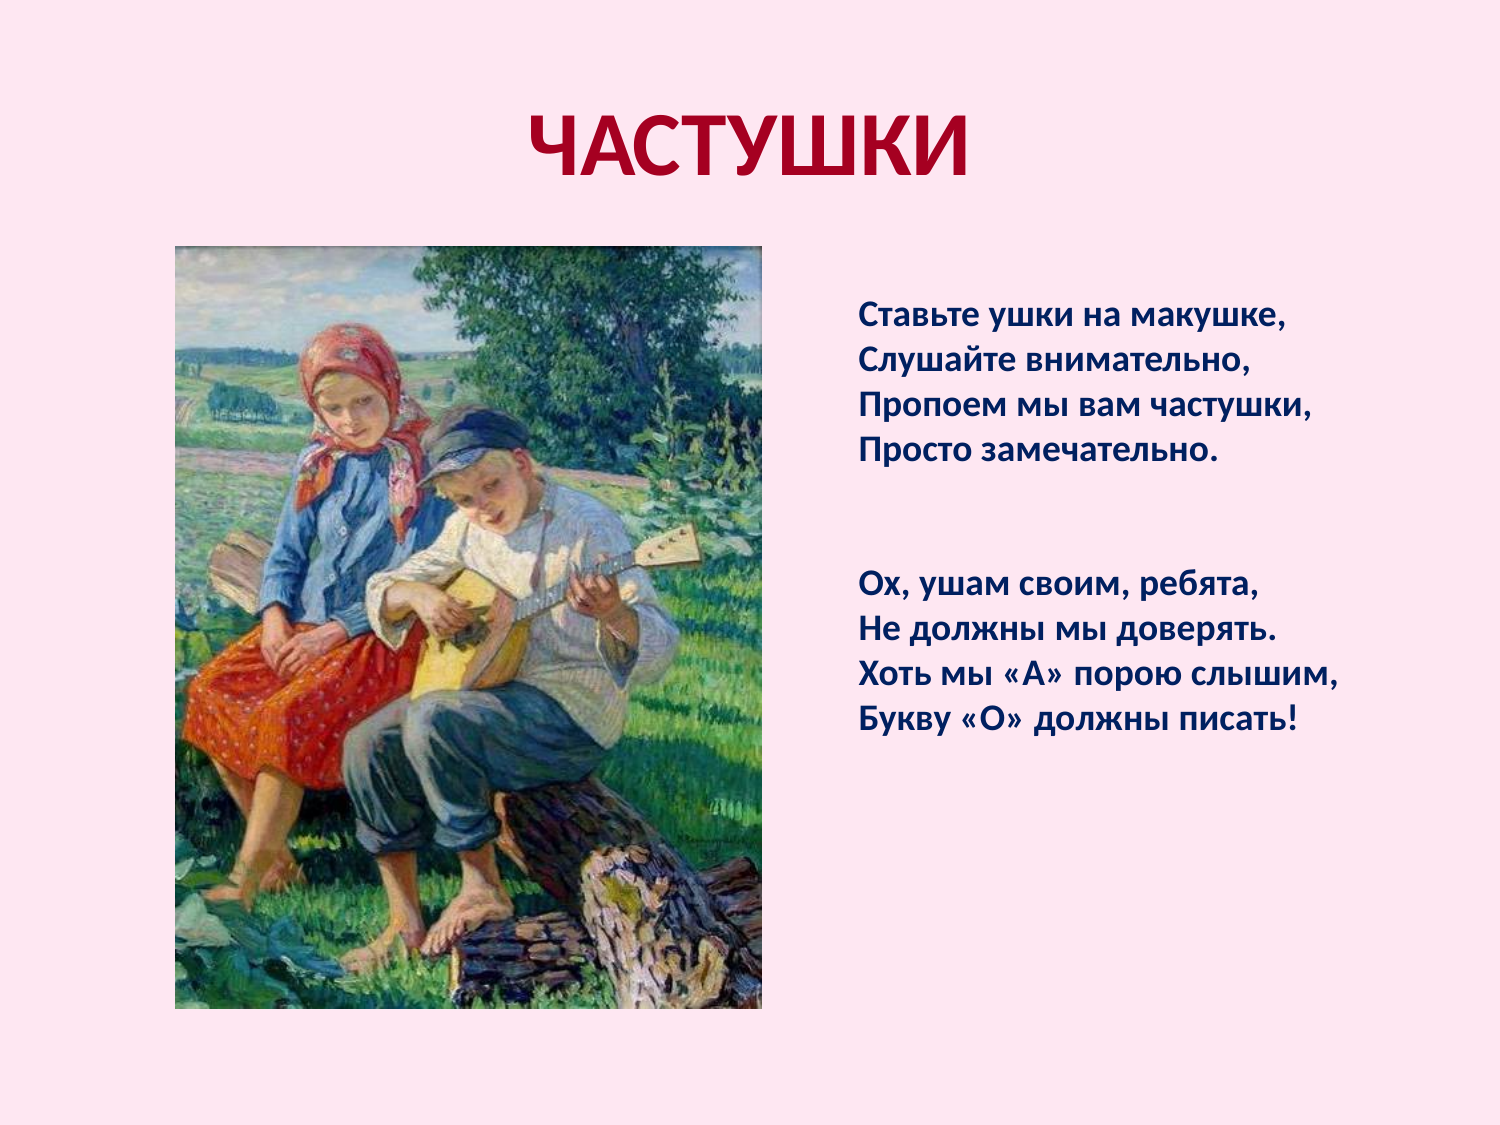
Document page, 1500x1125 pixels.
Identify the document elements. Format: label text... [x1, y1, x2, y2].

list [175, 245, 762, 1009]
title ЧАСТУШКИ [75, 45, 1425, 233]
text_box Ставьте ушки на макушке, Слушайте внимательно, Пропоем мы вам частушки, Просто замечательно. [843, 281, 1395, 476]
text_box Ох, ушам своим, ребята, Не должны мы доверять. Хоть мы «А» порою слышим, Букву «О» должны писать! [843, 550, 1500, 746]
